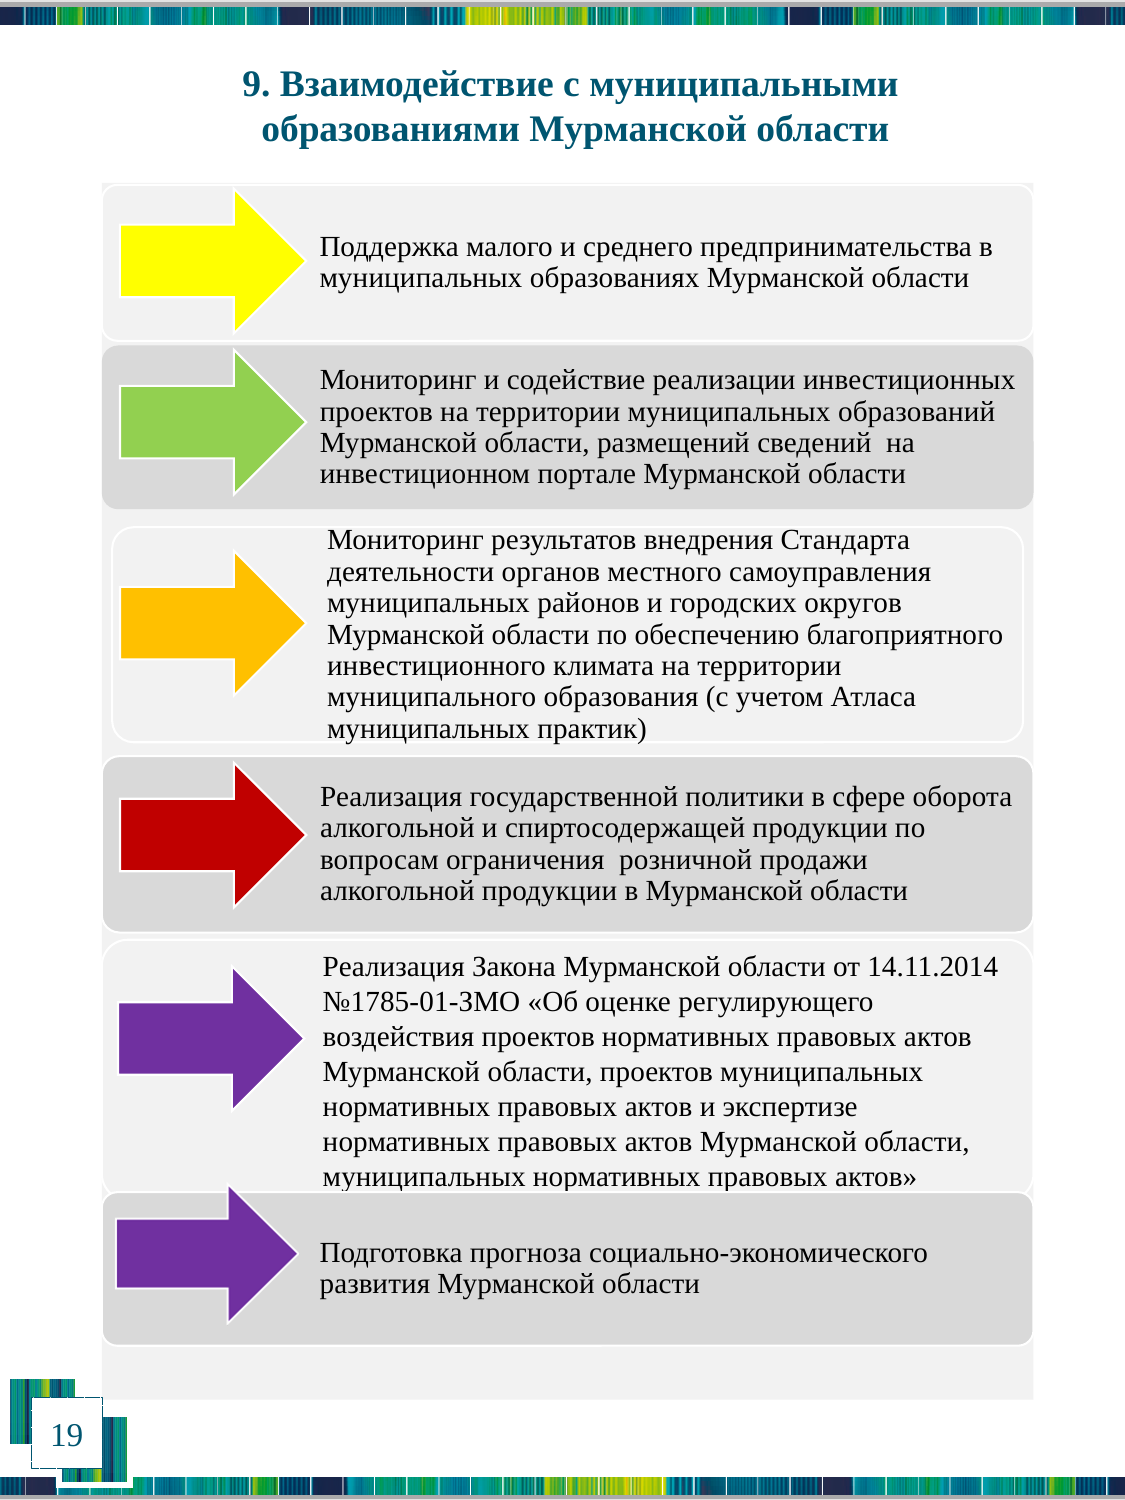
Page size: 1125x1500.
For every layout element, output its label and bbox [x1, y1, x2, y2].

text_box [0, 0, 1125, 1500]
